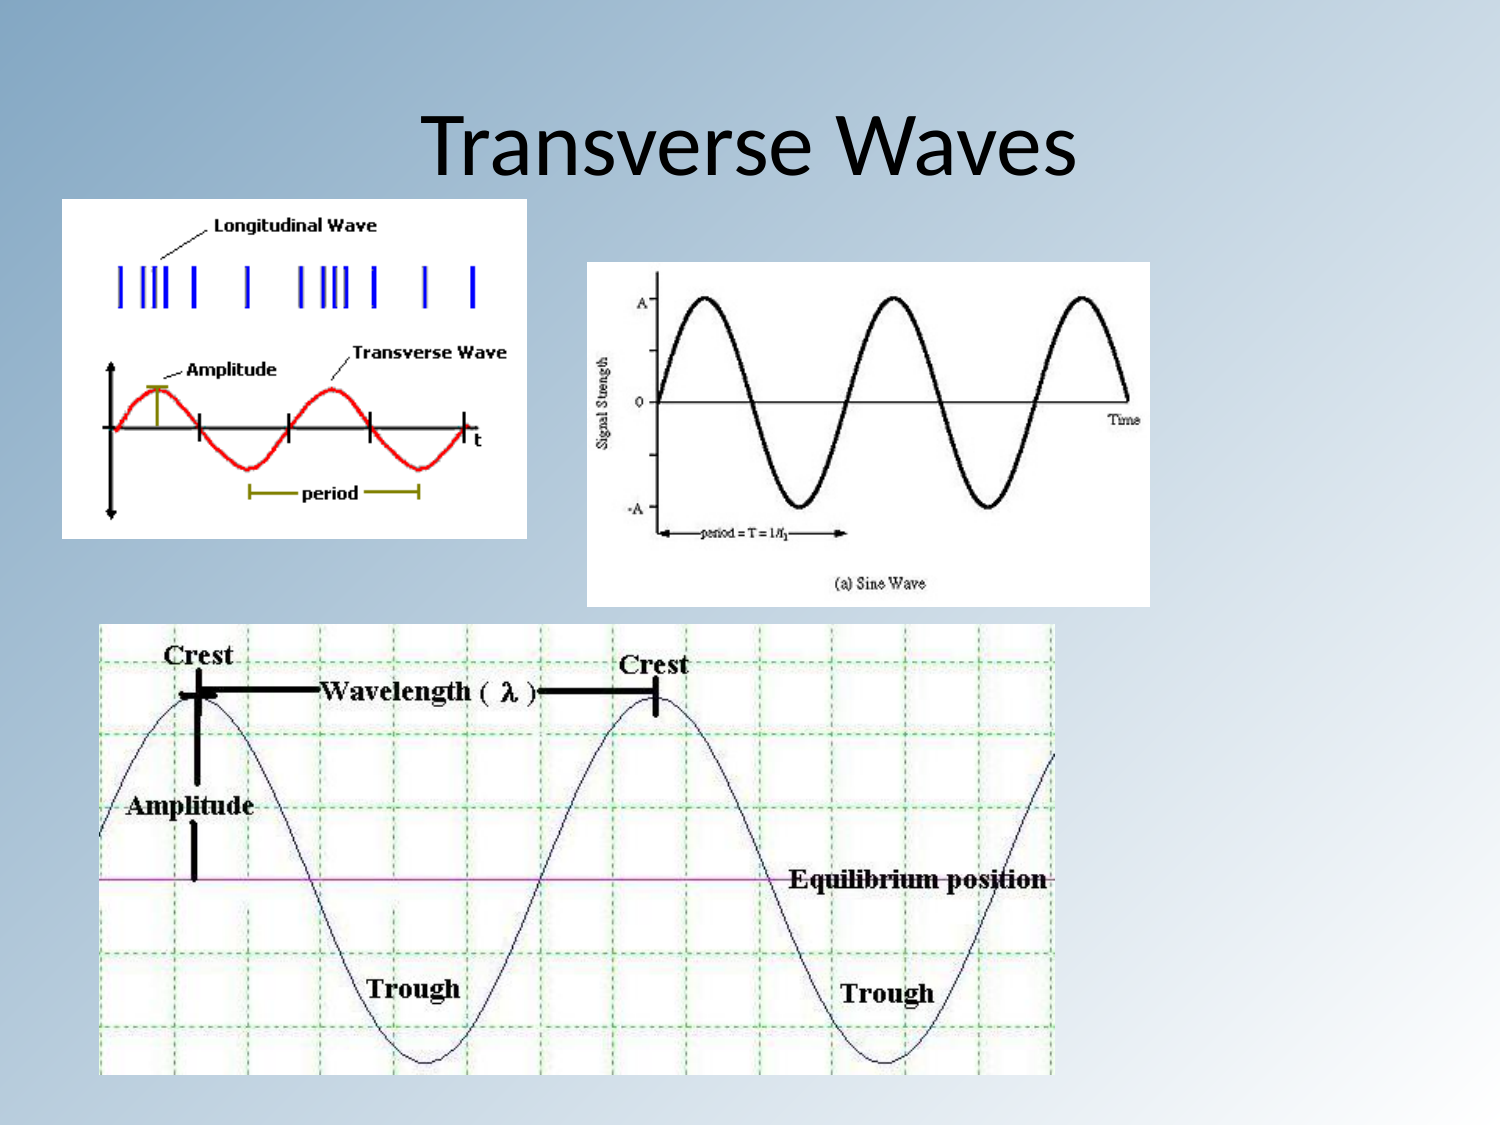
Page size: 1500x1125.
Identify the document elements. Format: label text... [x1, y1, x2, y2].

picture [99, 624, 1055, 1076]
picture [587, 262, 1151, 607]
picture [62, 199, 527, 540]
title Transverse Waves [75, 45, 1425, 233]
